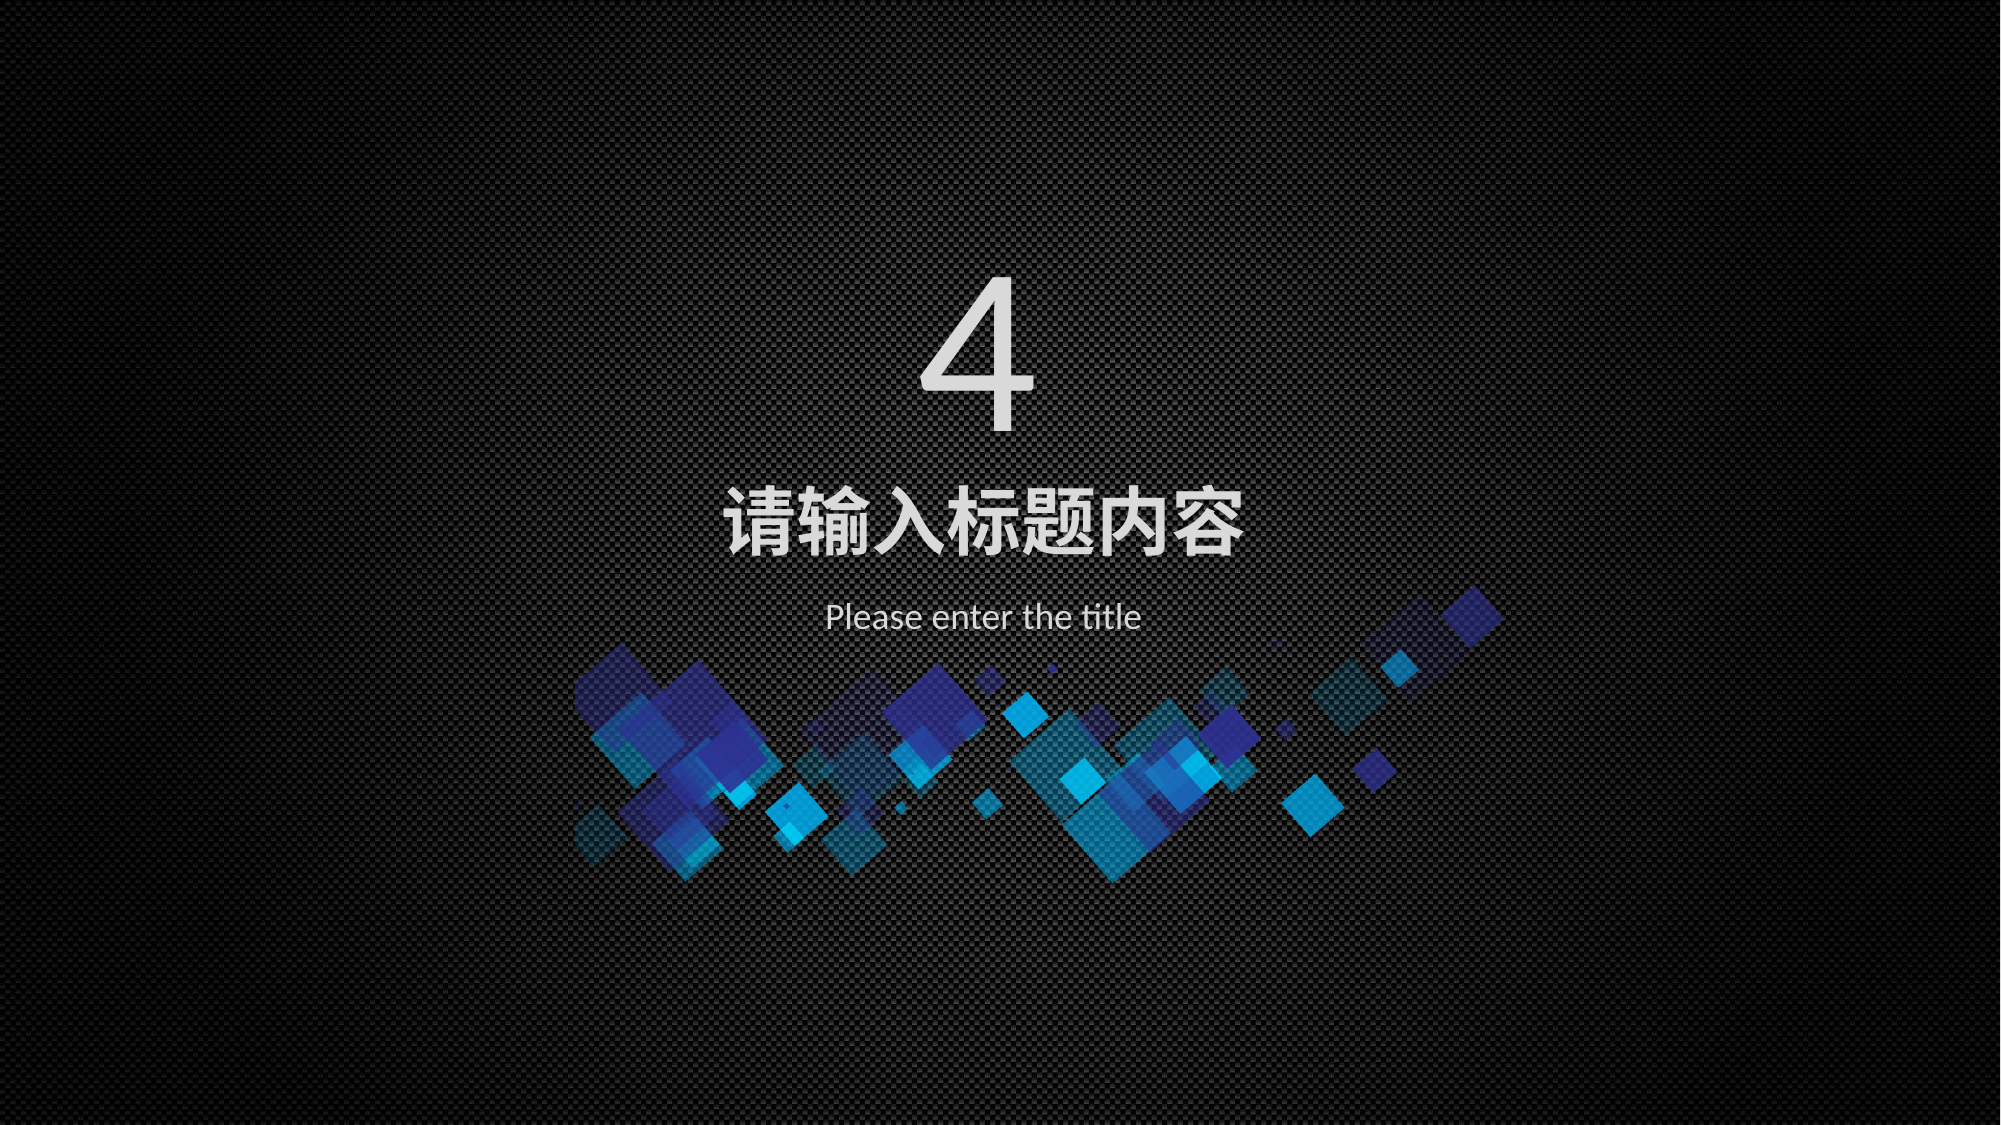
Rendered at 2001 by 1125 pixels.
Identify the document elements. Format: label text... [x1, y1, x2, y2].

picture [0, 0, 2001, 1125]
text_box 请输入标题内容 [706, 467, 1262, 572]
text_box 4 [902, 184, 1054, 487]
